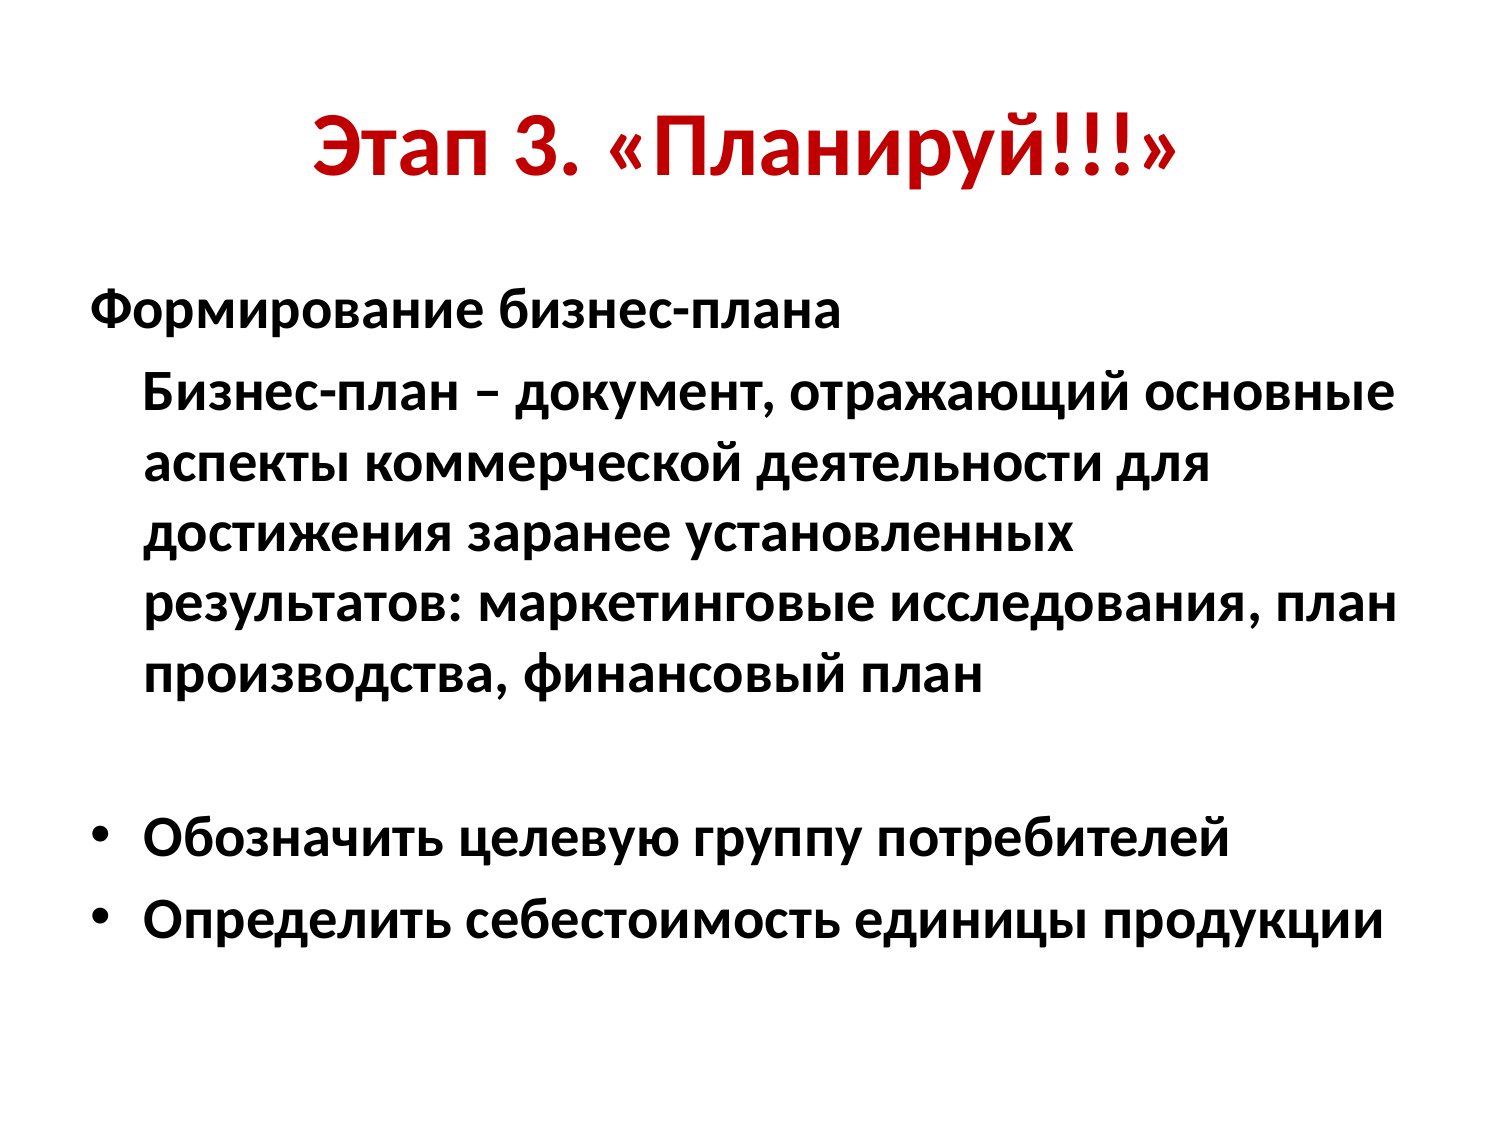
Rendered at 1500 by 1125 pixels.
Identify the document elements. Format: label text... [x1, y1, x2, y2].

title Этап 3. «Планируй!!!» [75, 45, 1425, 233]
list Формирование бизнес-плана Бизнес-план – документ, отражающий основные аспекты коммерческой деятельности для достижения заранее установленных результатов: маркетинговые исследования, план производства, финансовый план Обозначить целевую группу потребителей Определить себестоимость единицы продукции [75, 262, 1425, 1005]
